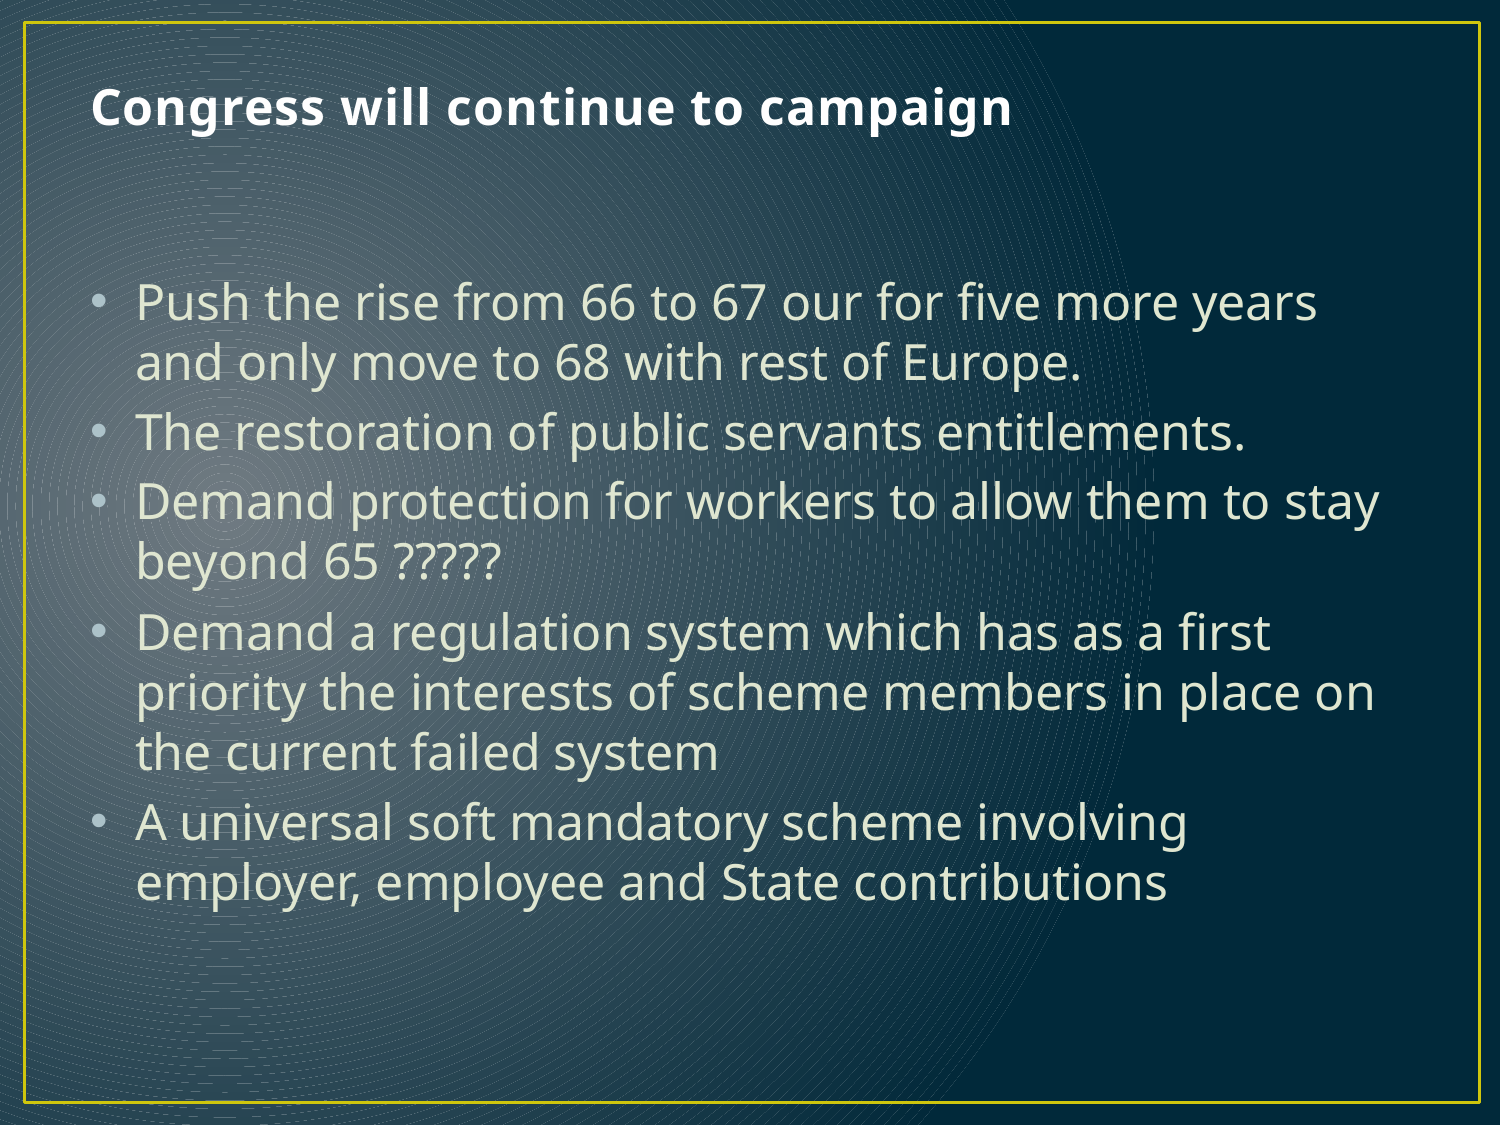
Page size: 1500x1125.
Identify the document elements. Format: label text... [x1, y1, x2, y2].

title Congress will continue to campaign [75, 45, 1425, 233]
list Push the rise from 66 to 67 our for five more years and only move to 68 with rest of Europe. The restoration of public servants entitlements. Demand protection for workers to allow them to stay beyond 65 ????? Demand a regulation system which has as a first priority the interests of scheme members in place on the current failed system A universal soft mandatory scheme involving employer, employee and State contributions [75, 262, 1425, 1005]
